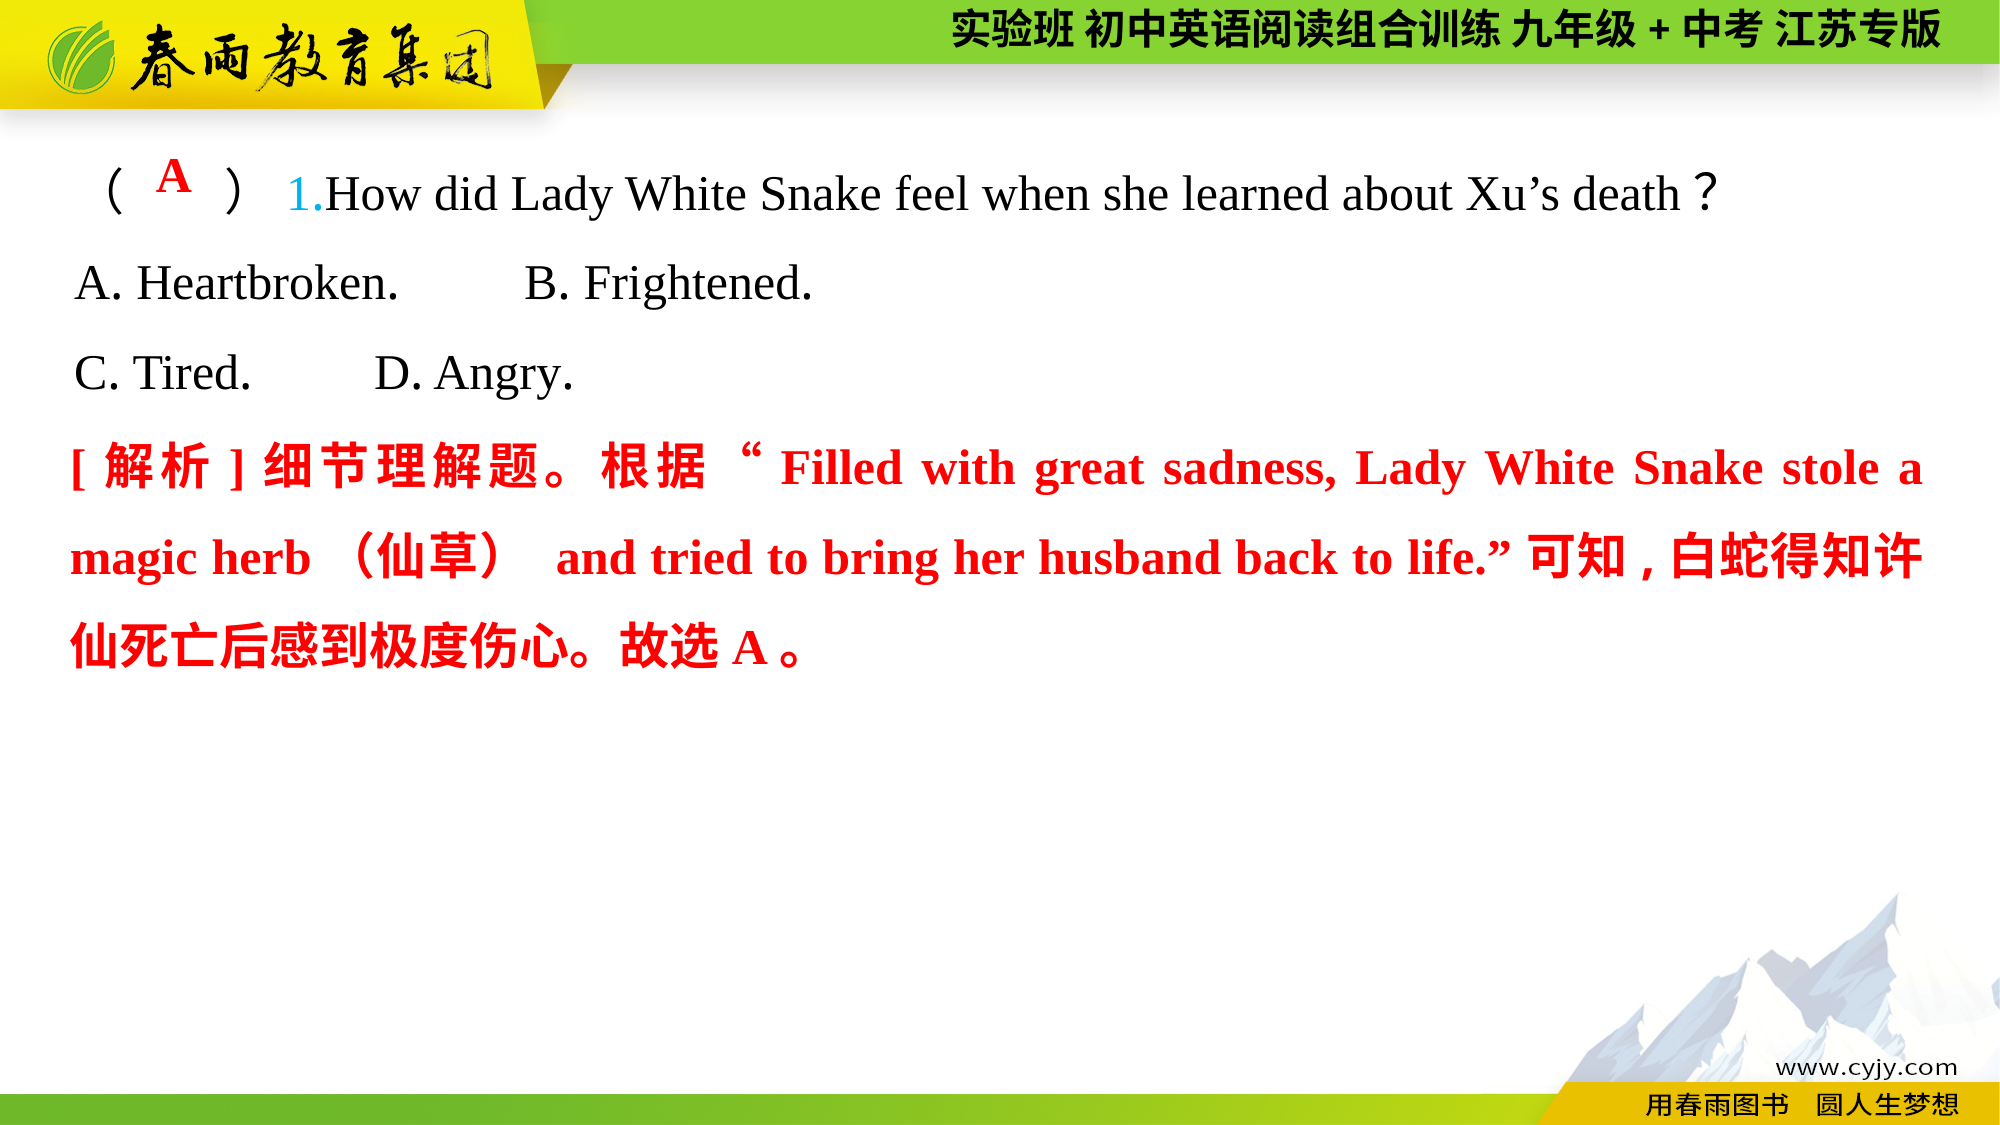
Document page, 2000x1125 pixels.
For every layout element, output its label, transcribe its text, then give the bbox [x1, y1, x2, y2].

text_box A [141, 134, 207, 210]
picture [0, 0, 2000, 1125]
list （ ）1.How did Lady White Snake feel when she learned about Xu’s death？ A. Heartbroken. B. Frightened. C. Tired. D. Angry. [59, 122, 1944, 399]
text_box [解析]细节理解题。根据“Filled with great sadness, Lady White Snake stole a magic herb（仙草） and tried to bring her husband back to life.”可知,白蛇得知许仙死亡后感到极度伤心。故选A。 [54, 397, 1939, 683]
